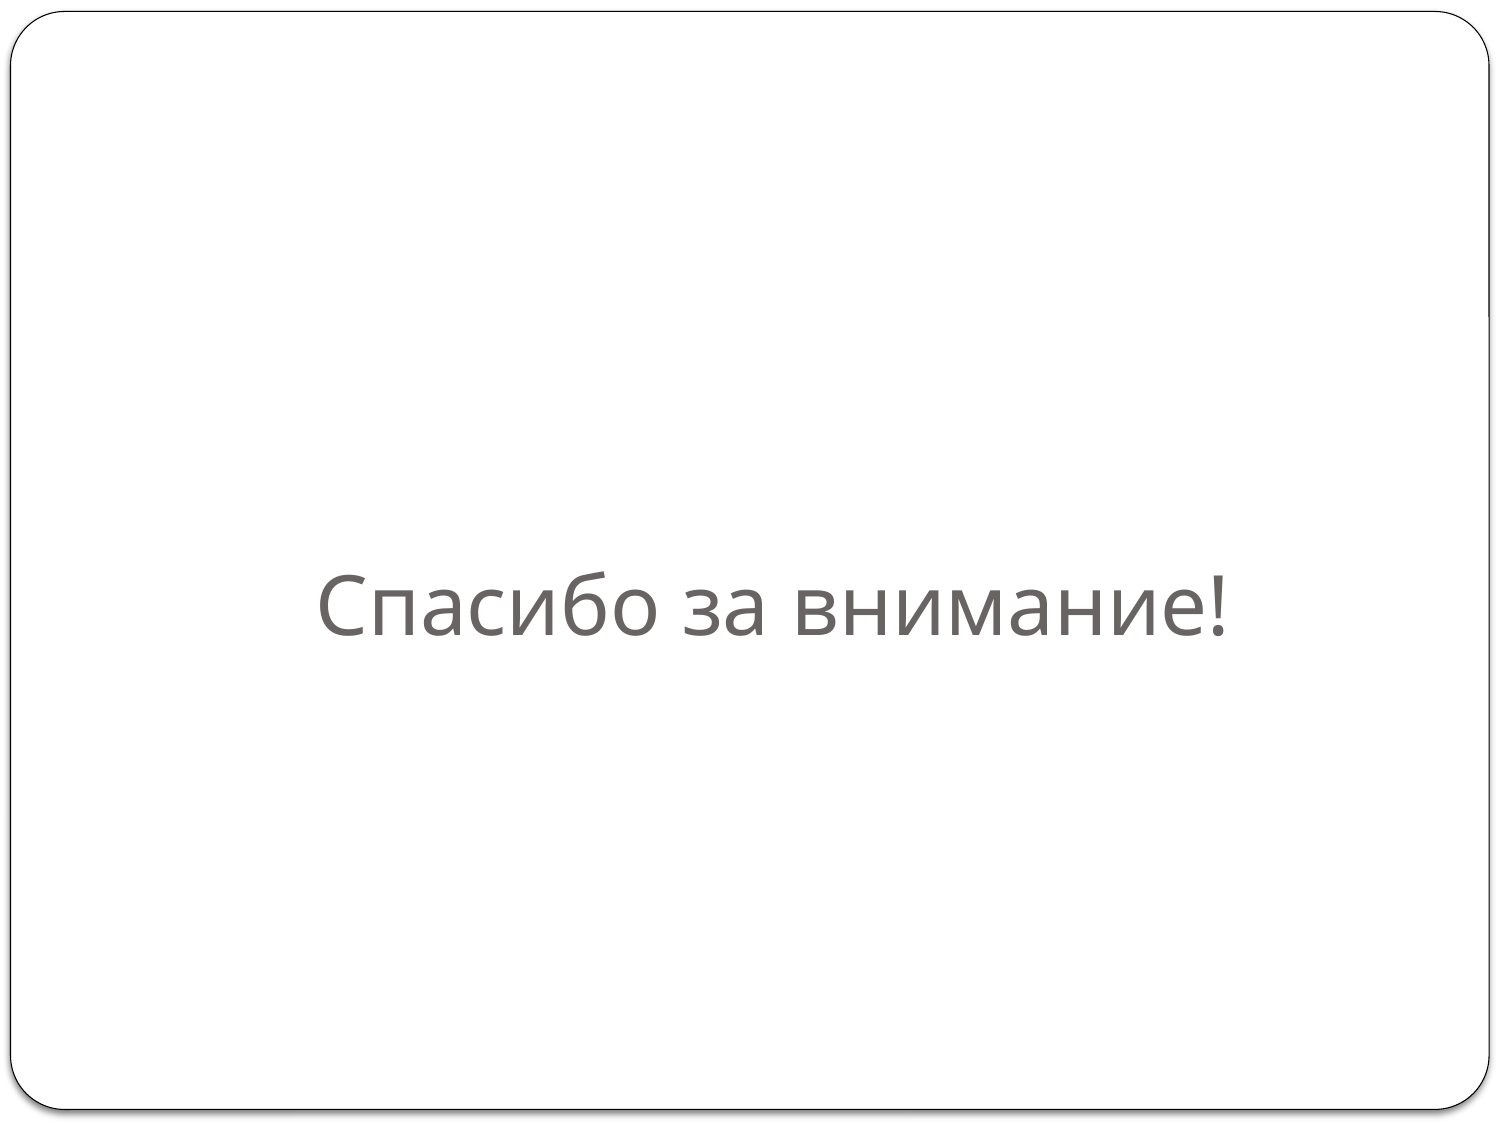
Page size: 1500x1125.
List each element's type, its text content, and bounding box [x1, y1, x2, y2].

title Спасибо за внимание! [135, 479, 1411, 668]
